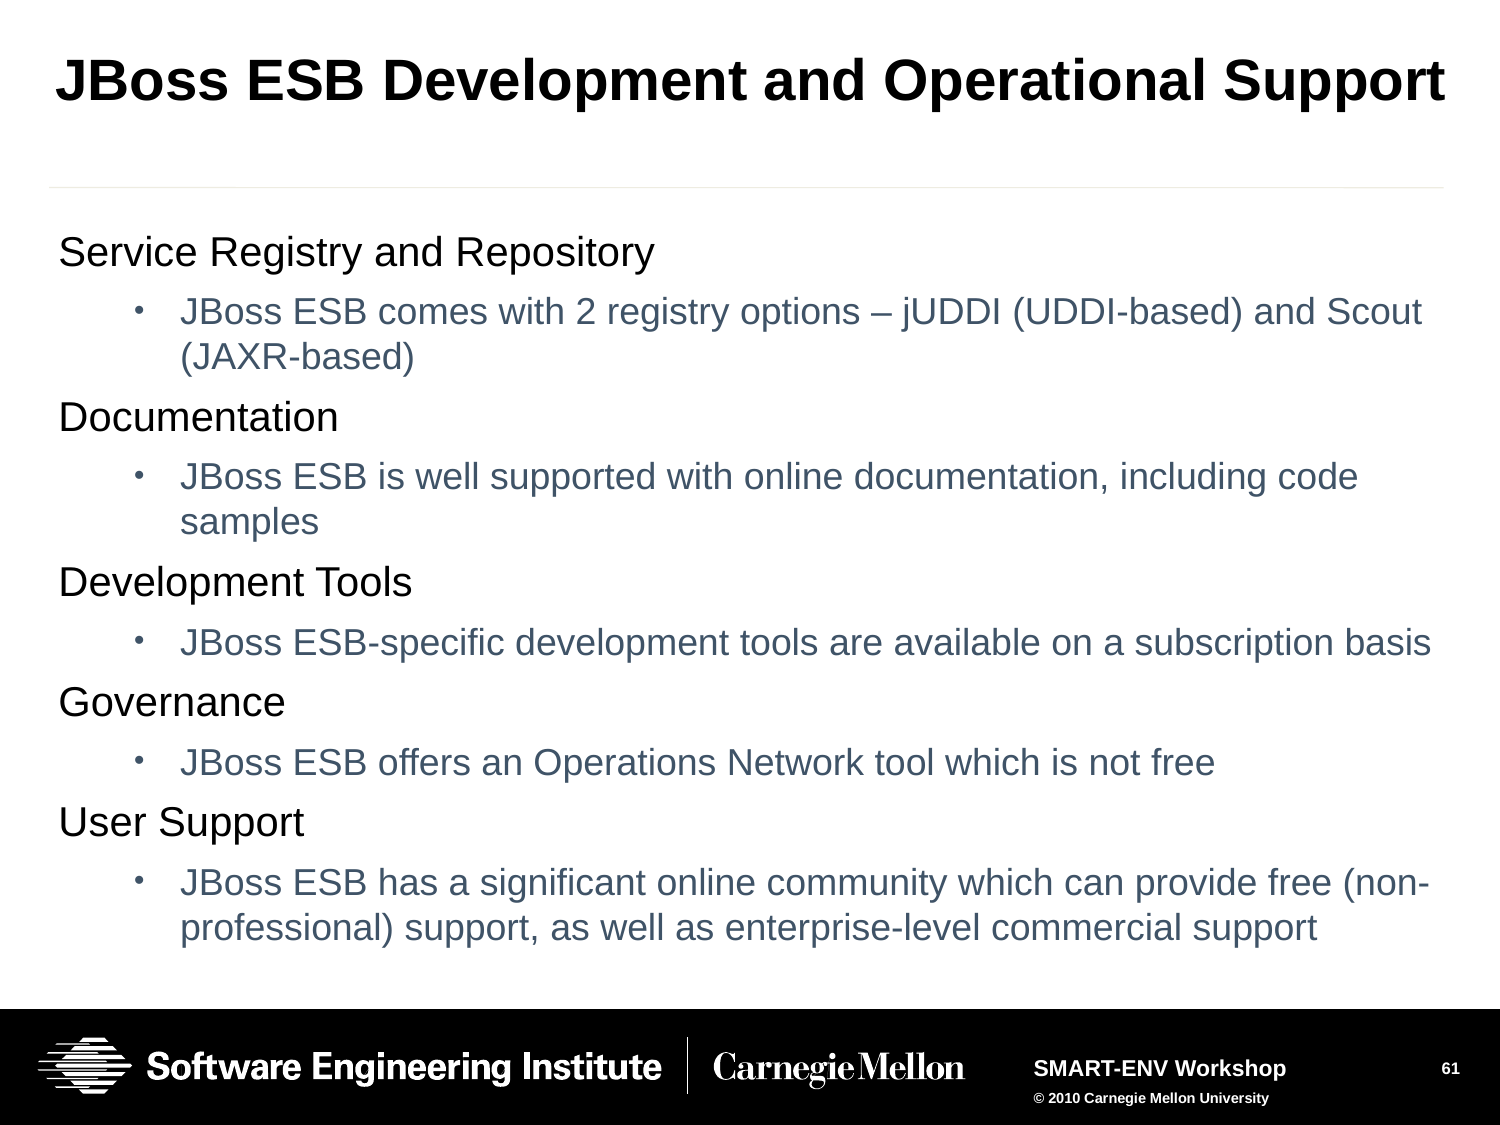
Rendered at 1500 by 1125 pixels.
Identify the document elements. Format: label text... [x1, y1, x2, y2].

title JBoss ESB Development and Operational Support [55, 49, 1451, 114]
list Service Registry and Repository JBoss ESB comes with 2 registry options – jUDDI (UDDI-based) and Scout (JAXR-based) Documentation JBoss ESB is well supported with online documentation, including code samples Development Tools JBoss ESB-specific development tools are available on a subscription basis Governance JBoss ESB offers an Operations Network tool which is not free User Support JBoss ESB has a significant online community which can provide free (non-professional) support, as well as enterprise-level commercial support [58, 224, 1438, 953]
